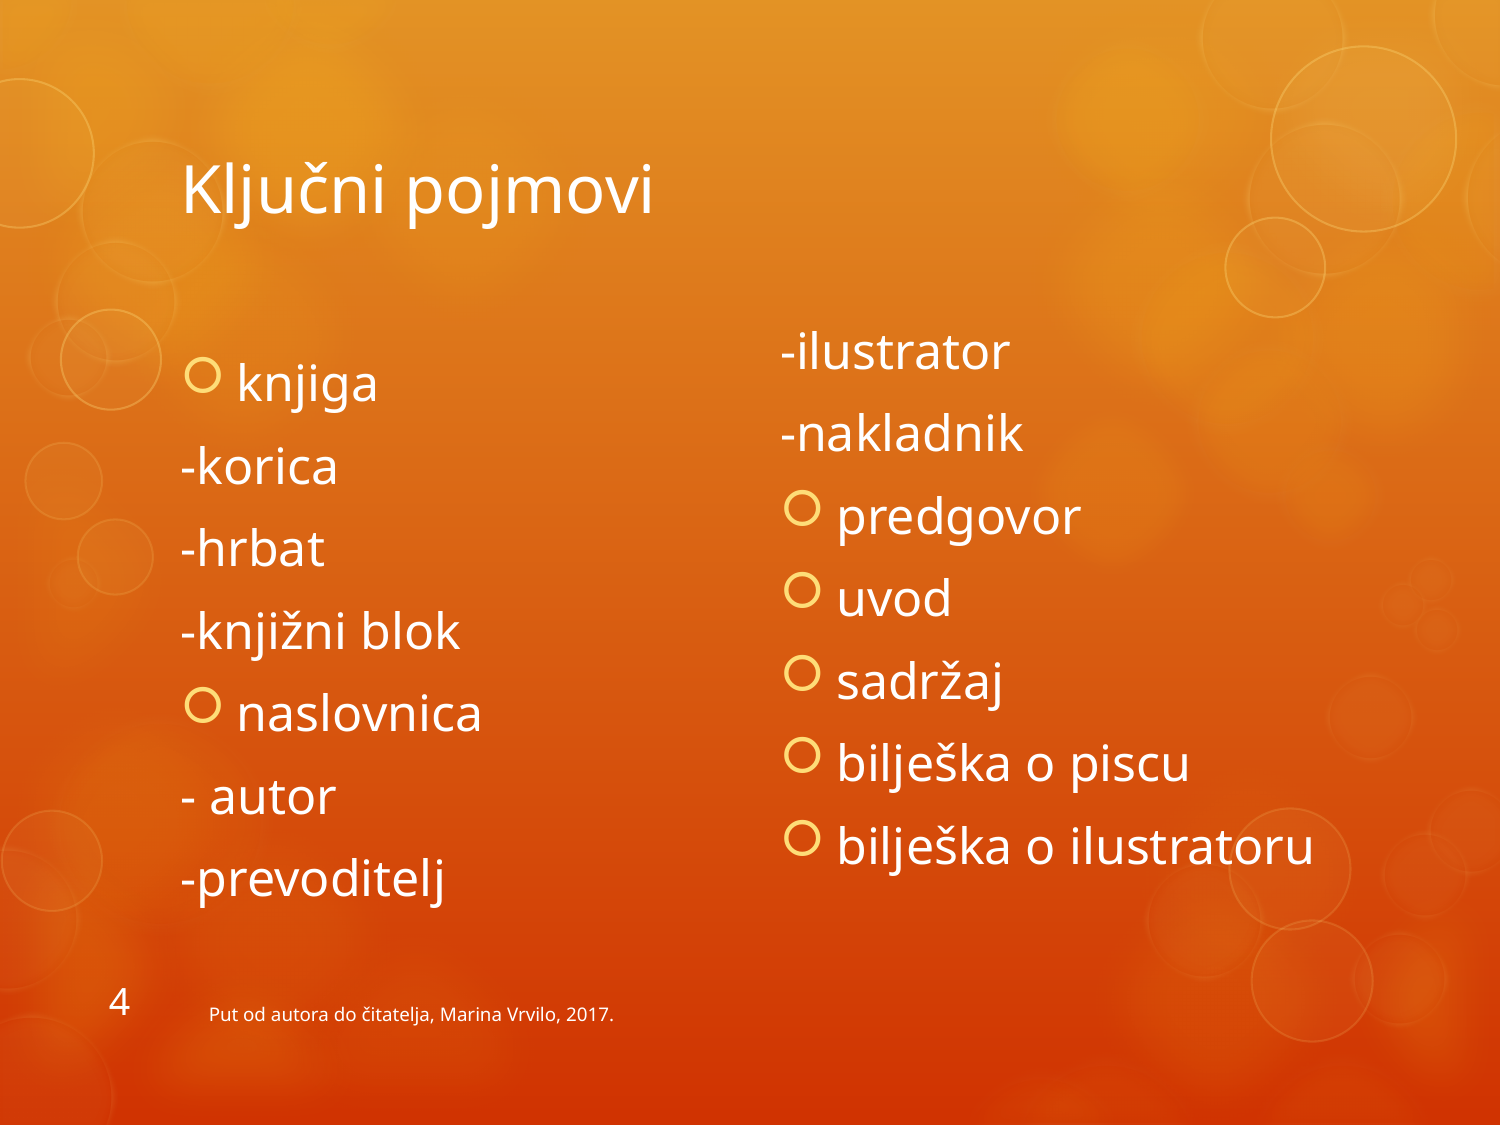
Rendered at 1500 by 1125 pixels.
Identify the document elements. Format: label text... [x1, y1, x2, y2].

list knjiga -korica -hrbat -knjižni blok naslovnica - autor -prevoditelj [165, 296, 735, 962]
list -ilustrator -nakladnik predgovor uvod sadržaj bilješka o piscu bilješka o ilustratoru [765, 296, 1335, 962]
slide_number 4 [93, 976, 194, 1037]
title Ključni pojmovi [165, 110, 1334, 263]
footer Put od autora do čitatelja, Marina Vrvilo, 2017. [194, 976, 1056, 1037]
